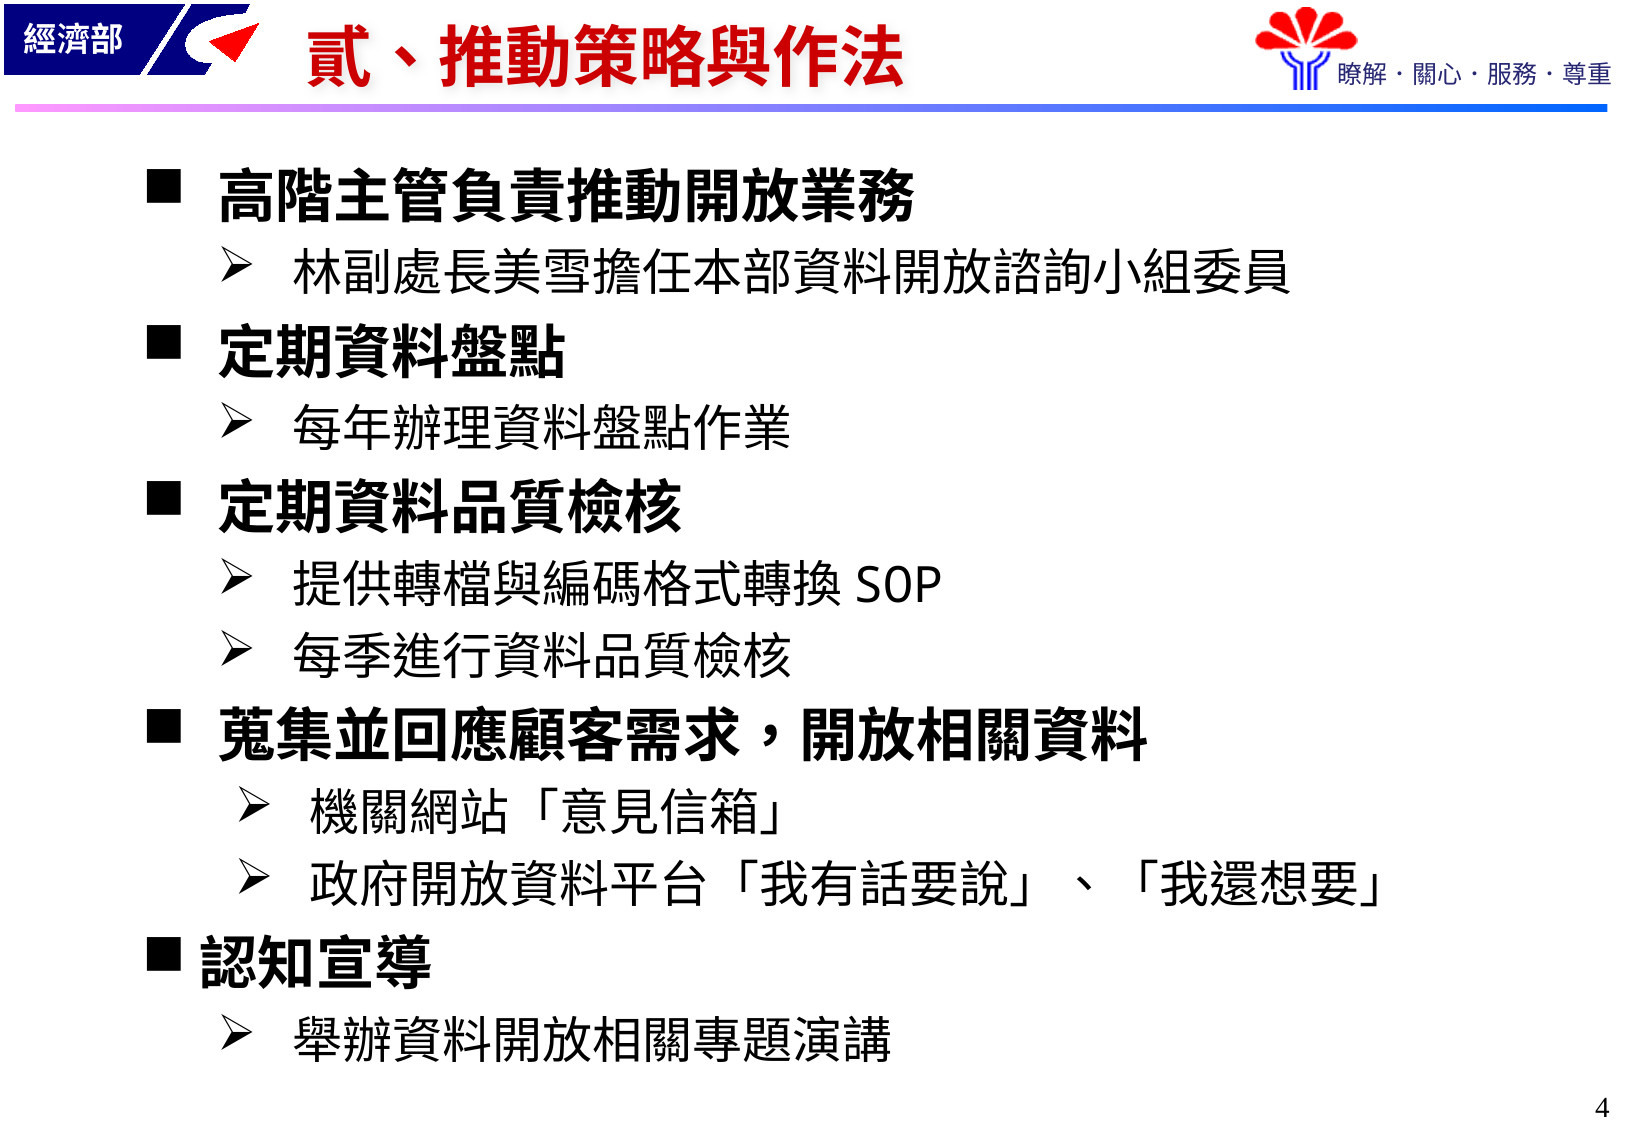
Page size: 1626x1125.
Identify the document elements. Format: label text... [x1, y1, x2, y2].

table_cell 62 [911, 104, 922, 112]
text_box 貳、推動策略與作法 [245, 19, 966, 92]
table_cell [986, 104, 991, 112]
picture [1255, 7, 1358, 90]
slide_number 3 [1245, 1080, 1625, 1124]
table_cell 218 [855, 104, 866, 112]
table_cell 8 [1010, 104, 1016, 112]
table_cell 19 [818, 104, 828, 112]
table_cell 11 [755, 104, 760, 112]
text_box 高階主管負責推動開放業務 林副處長美雪擔任本部資料開放諮詢小組委員 定期資料盤點 每年辦理資料盤點作業 定期資料品質檢核 提供轉檔與編碼格式轉換SOP 每季進行資料品質檢核 蒐集並回應顧客需求，開放相關資料 機關網站「意見信箱」 政府開放資料平台「我有話要說」、「我還想要」 認知宣導 舉辦資料開放相關專題演講 [127, 137, 1486, 1076]
